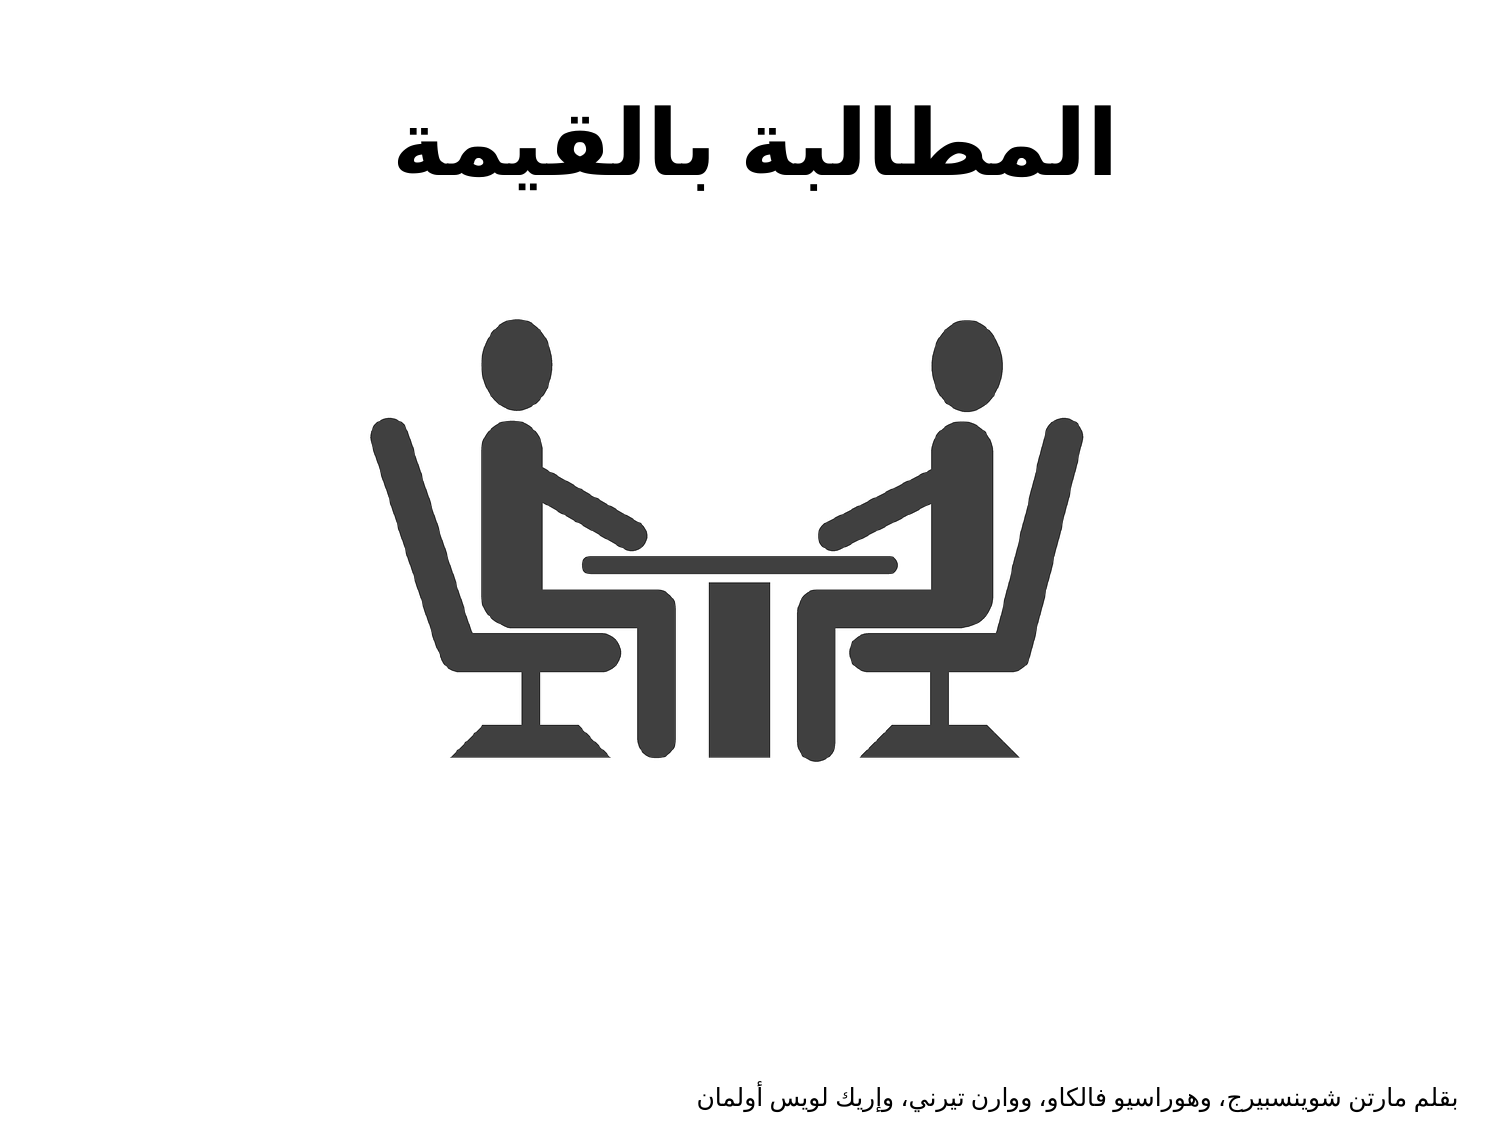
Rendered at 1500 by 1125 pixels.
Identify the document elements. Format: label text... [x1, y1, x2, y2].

picture [305, 262, 1163, 801]
text_box بقلم مارتن شوينسبيرج، وهوراسيو فالكاو، ووارن تيرني، وإريك لويس أولمان [617, 1062, 1475, 1119]
text_box المطالبة بالقيمة [49, 0, 1463, 330]
